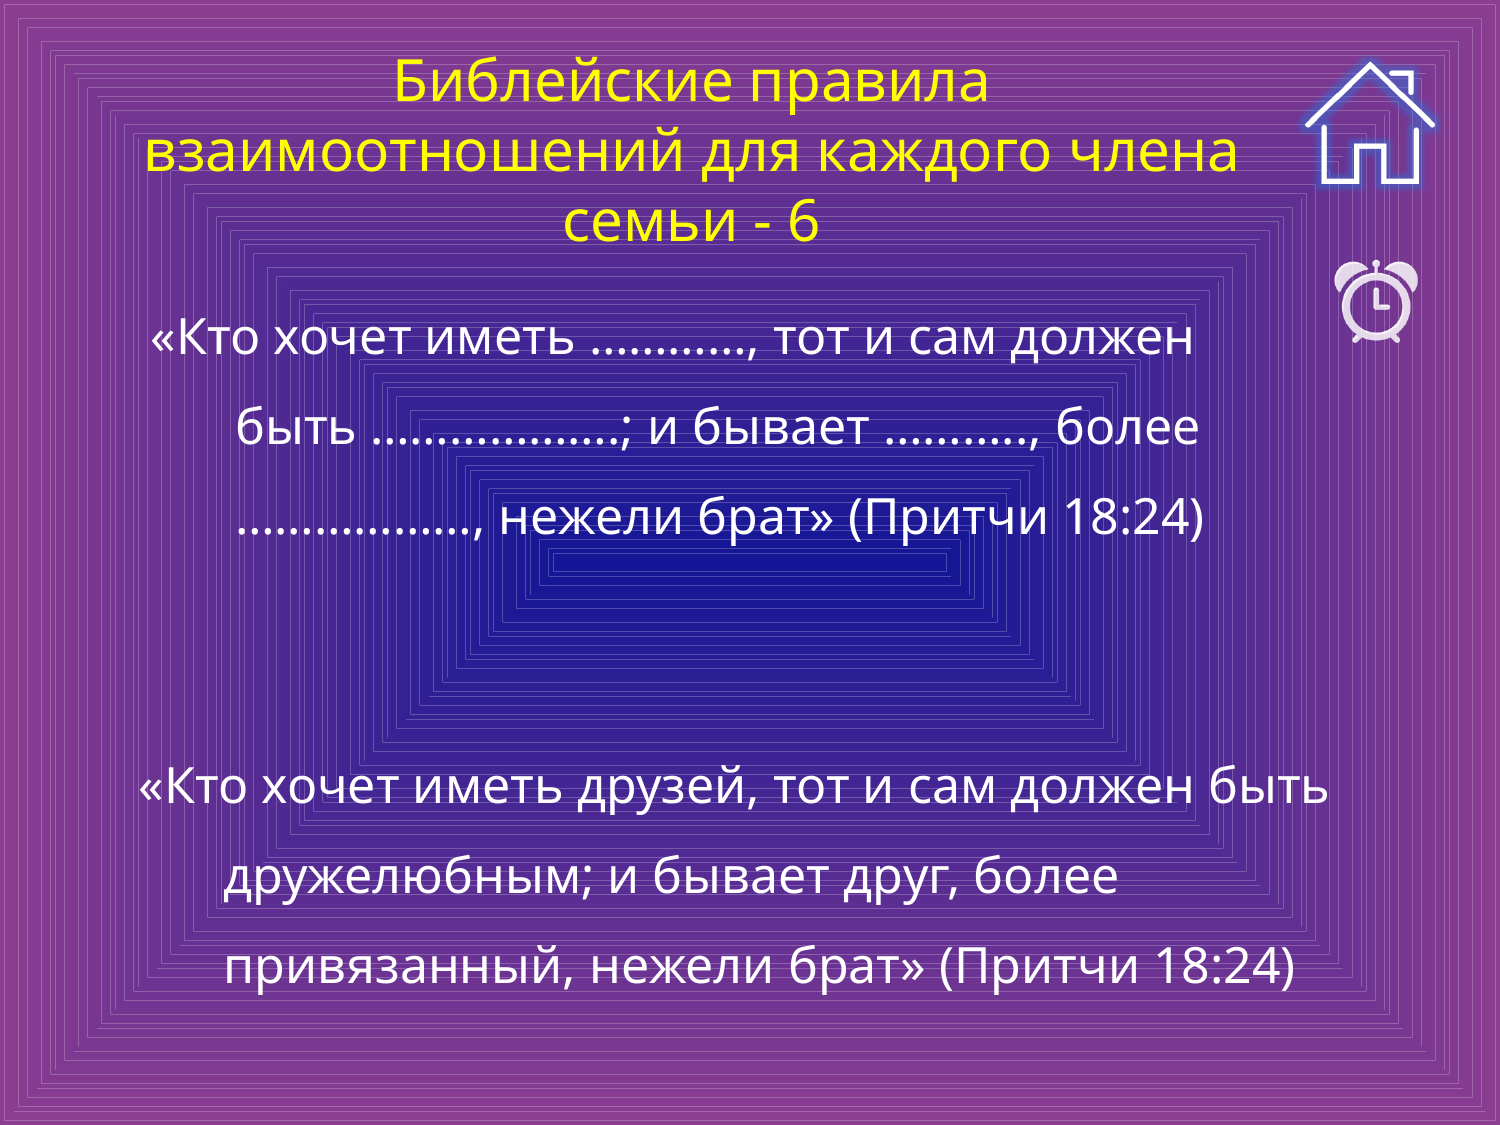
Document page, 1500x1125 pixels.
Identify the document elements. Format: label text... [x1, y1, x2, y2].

text_box «Кто хочет иметь друзей, тот и сам должен быть дружелюбным; и бывает друг, более привязанный, нежели брат» (Притчи 18:24) [123, 716, 1365, 1059]
list «Кто хочет иметь …………, тот и сам должен быть ……………….; и бывает ……….., более ………………, нежели брат» (Притчи 18:24) [135, 267, 1329, 669]
picture [1328, 255, 1424, 350]
text_box Библейские правила взаимоотношений для каждого члена семьи - 6 [100, 54, 1284, 243]
picture [1304, 54, 1435, 184]
